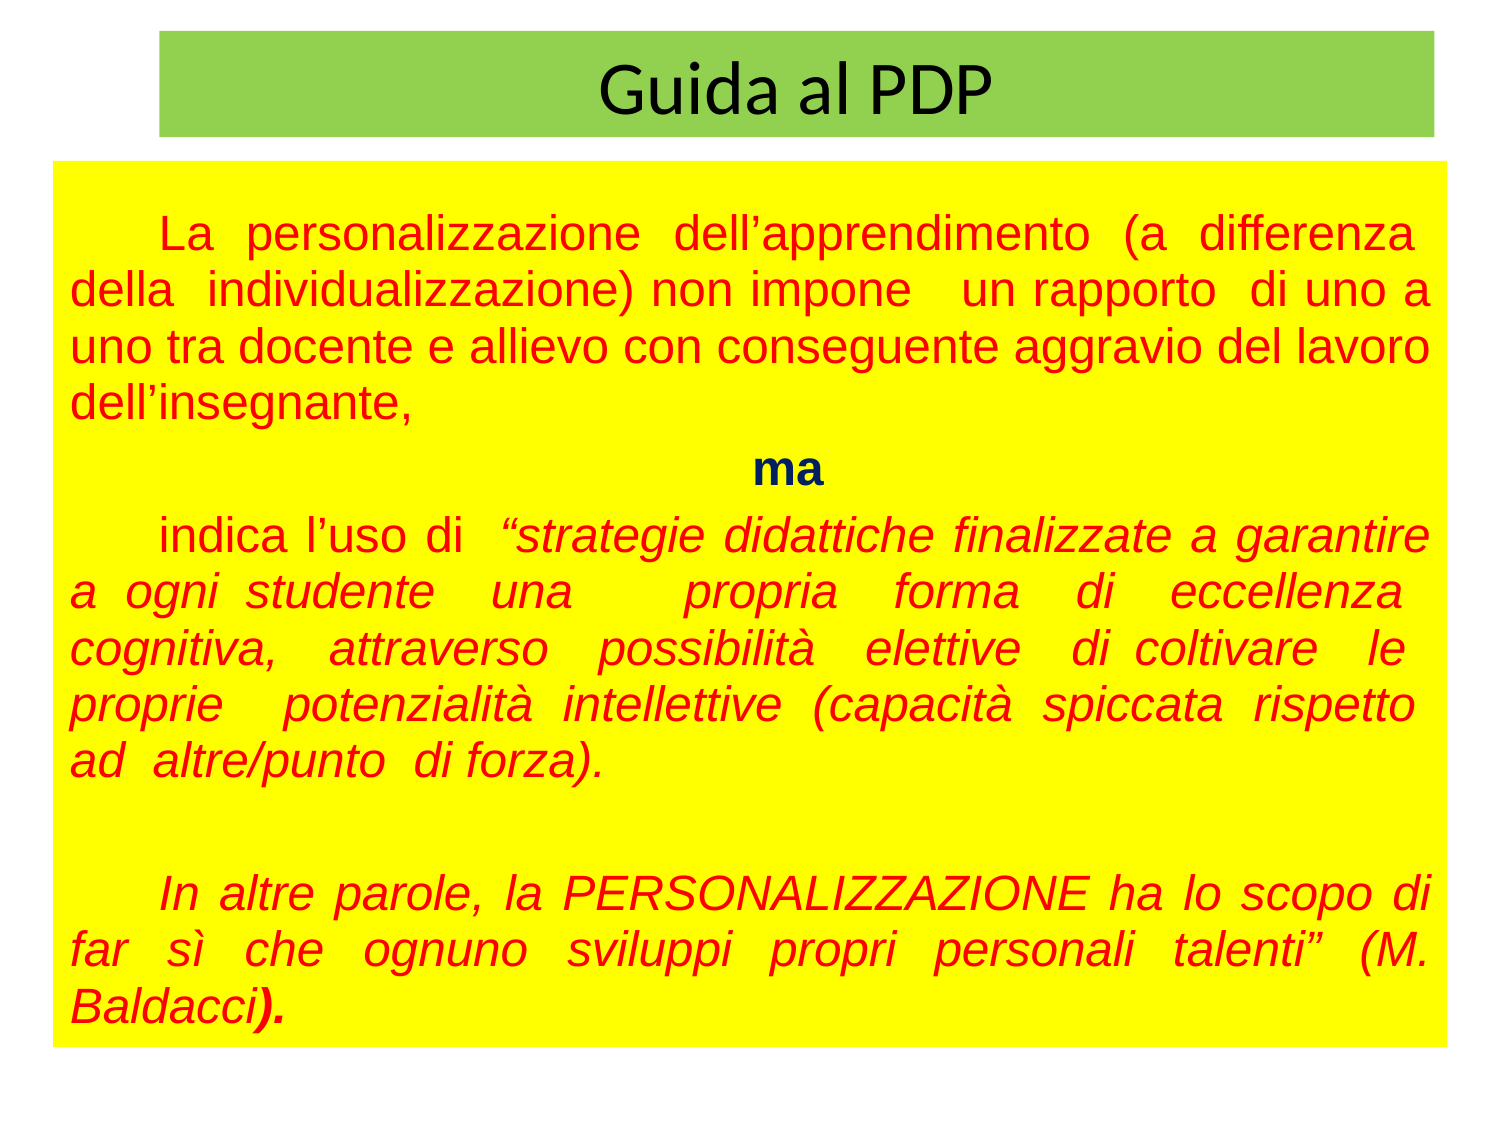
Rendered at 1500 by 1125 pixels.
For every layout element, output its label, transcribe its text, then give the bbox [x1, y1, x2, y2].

subtitle La personalizzazione dell’apprendimento (a differenza della individualizzazione) non impone un rapporto di uno a uno tra docente e allievo con conseguente aggravio del lavoro dell’insegnante, ma indica l’uso di “strategie didattiche finalizzate a garantire a ogni studente una propria forma di eccellenza cognitiva, attraverso possibilità elettive di coltivare le proprie potenzialità intellettive (capacità spiccata rispetto ad altre/punto di forza). In altre parole, la PERSONALIZZAZIONE ha lo scopo di far sì che ognuno sviluppi propri personali talenti” (M. Baldacci). [53, 160, 1447, 1047]
title Guida al PDP [159, 30, 1435, 138]
